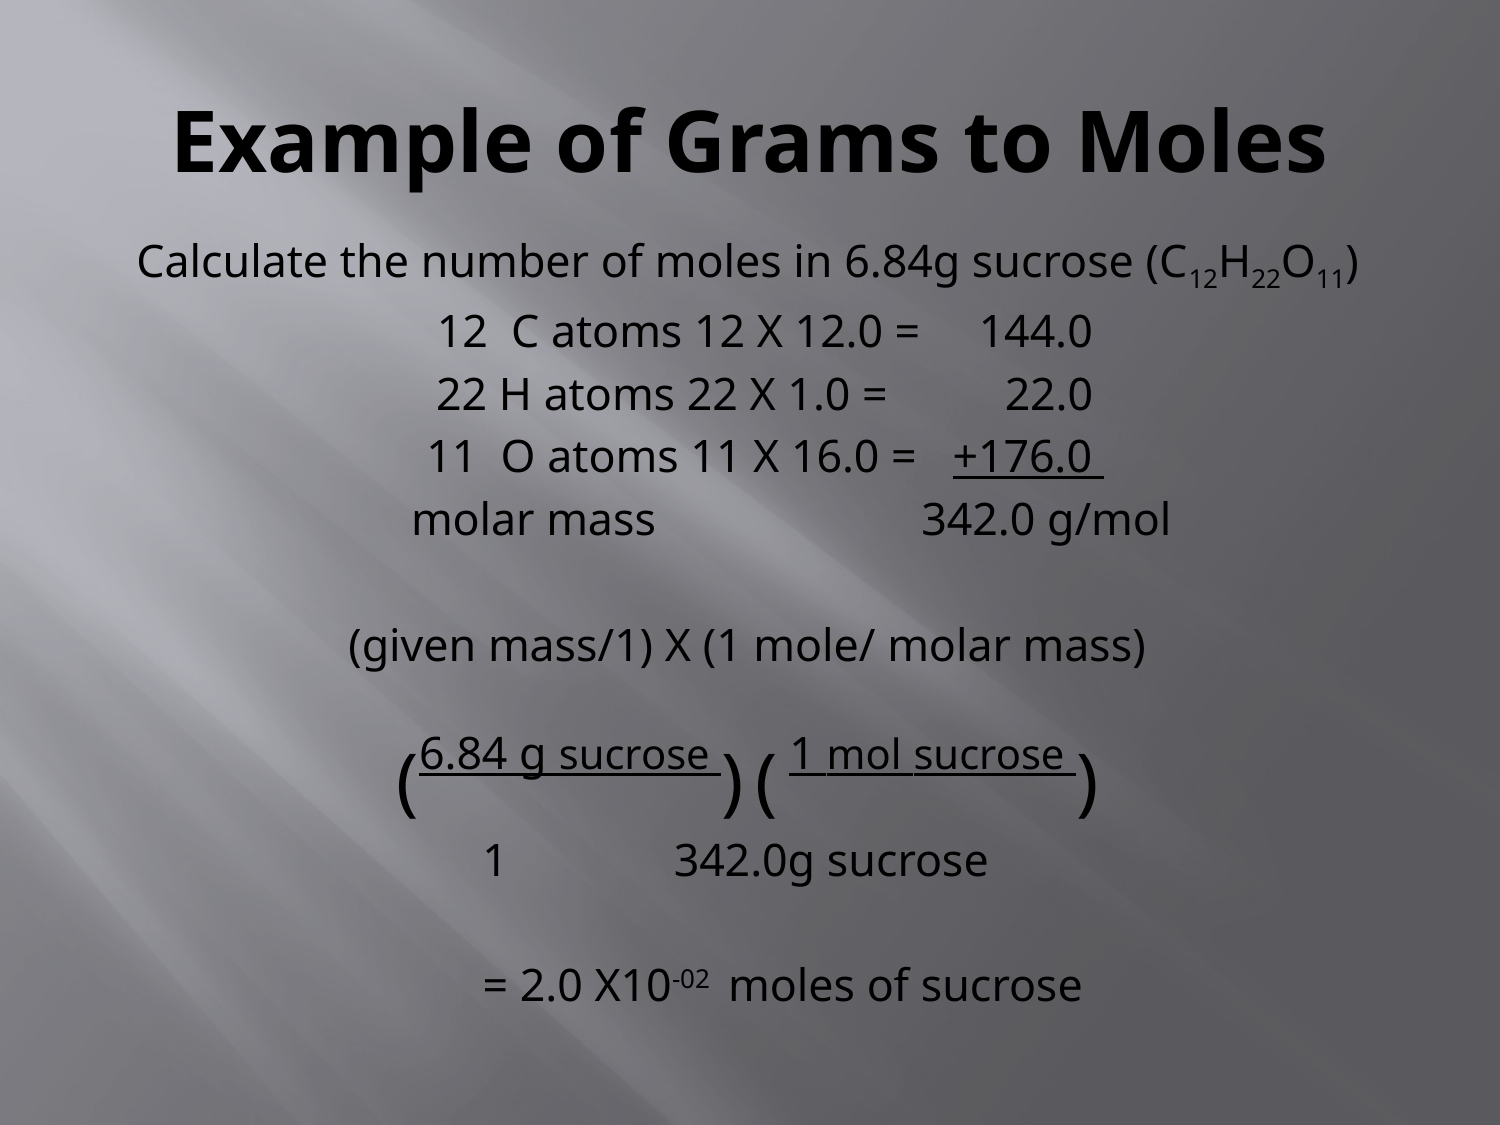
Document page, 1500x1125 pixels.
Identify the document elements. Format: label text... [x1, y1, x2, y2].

list Calculate the number of moles in 6.84g sucrose (C12H22O11) 12 C atoms 12 X 12.0 = 144.0 22 H atoms 22 X 1.0 = 22.0 11 O atoms 11 X 16.0 = +176.0 molar mass 342.0 g/mol (given mass/1) X (1 mole/ molar mass) (6.84 g sucrose ) ( 1 mol sucrose ) 1 342.0g sucrose = 2.0 X10-02 moles of sucrose [50, 224, 1425, 1035]
title Example of Grams to Moles [75, 45, 1425, 224]
